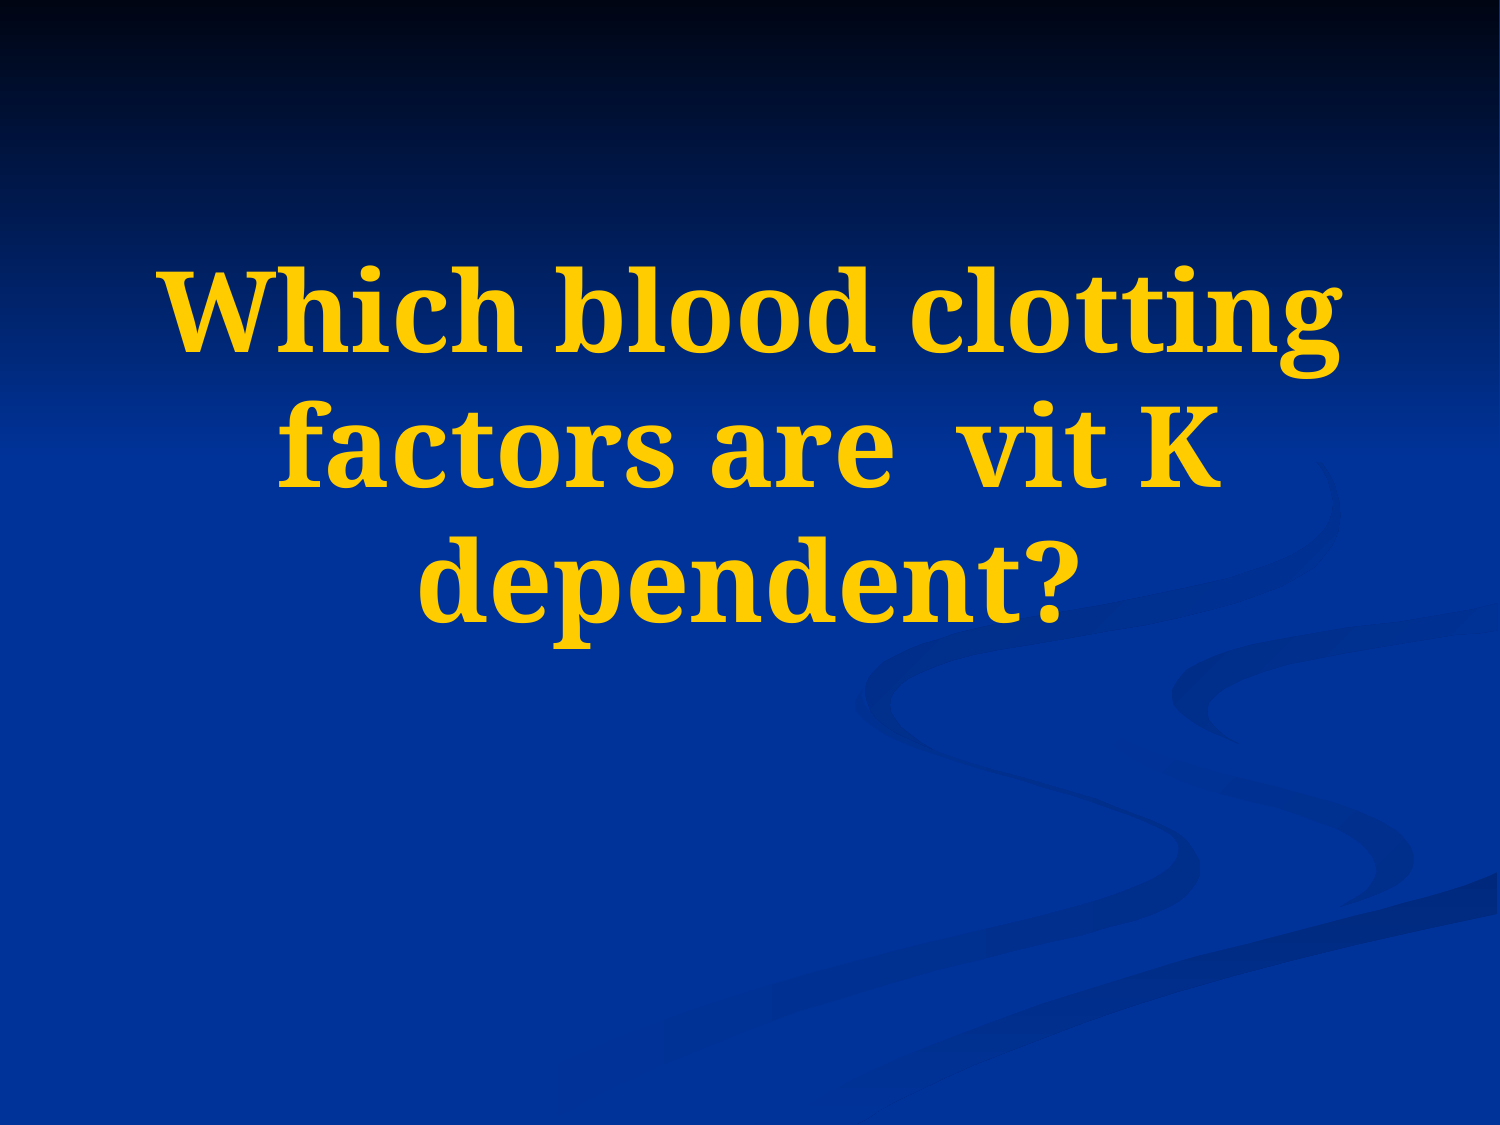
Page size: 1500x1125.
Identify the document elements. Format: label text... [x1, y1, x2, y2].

title Which blood clotting factors are vit K dependent? [112, 284, 1388, 601]
